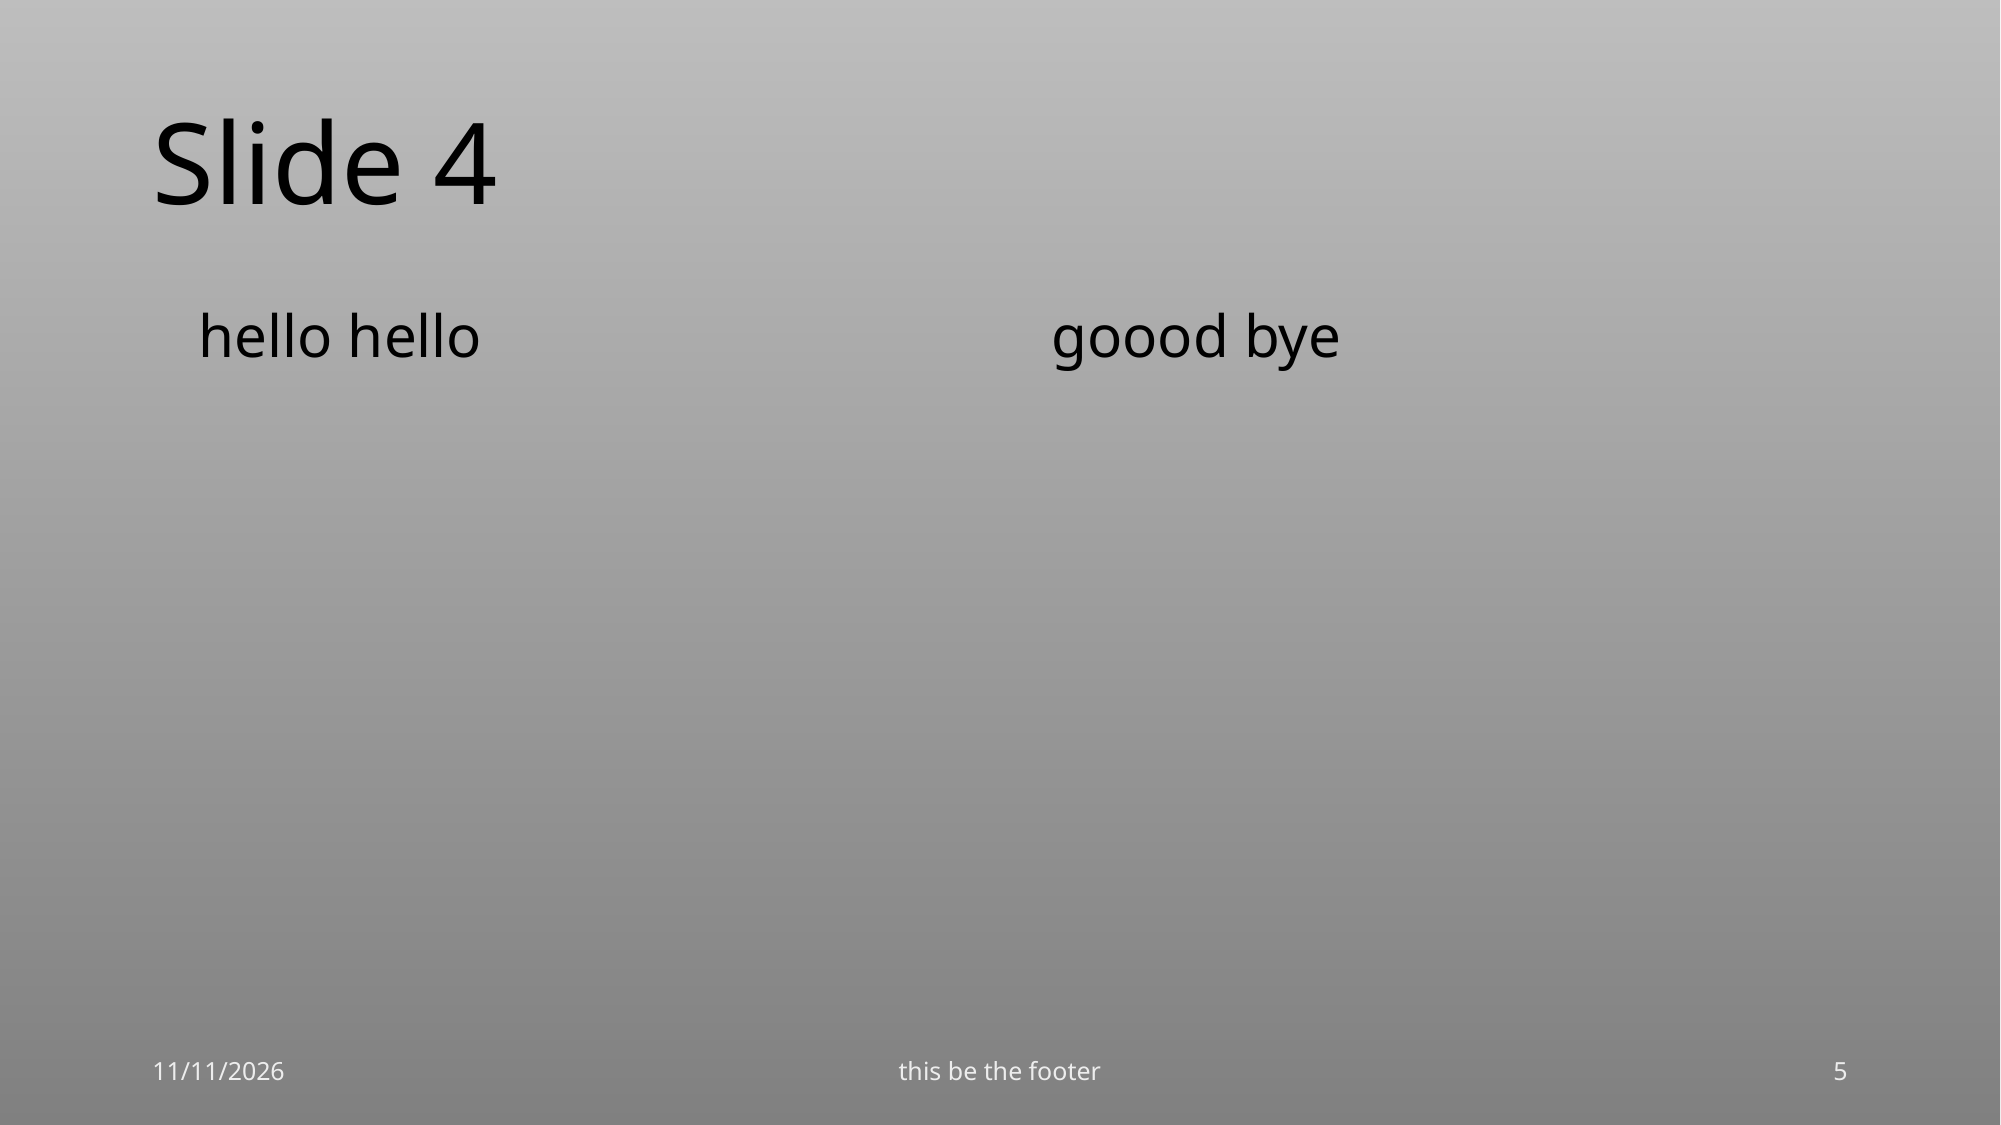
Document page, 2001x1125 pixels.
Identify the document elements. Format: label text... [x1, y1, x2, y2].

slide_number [137, 1042, 588, 1103]
footer this be the footer [662, 1042, 1338, 1103]
picture [0, 0, 2001, 1125]
slide_number ‹#› [1412, 1042, 1863, 1103]
list hello hello [183, 299, 1009, 1014]
title Slide 4 [137, 59, 1863, 278]
list goood bye [1036, 299, 1863, 1014]
